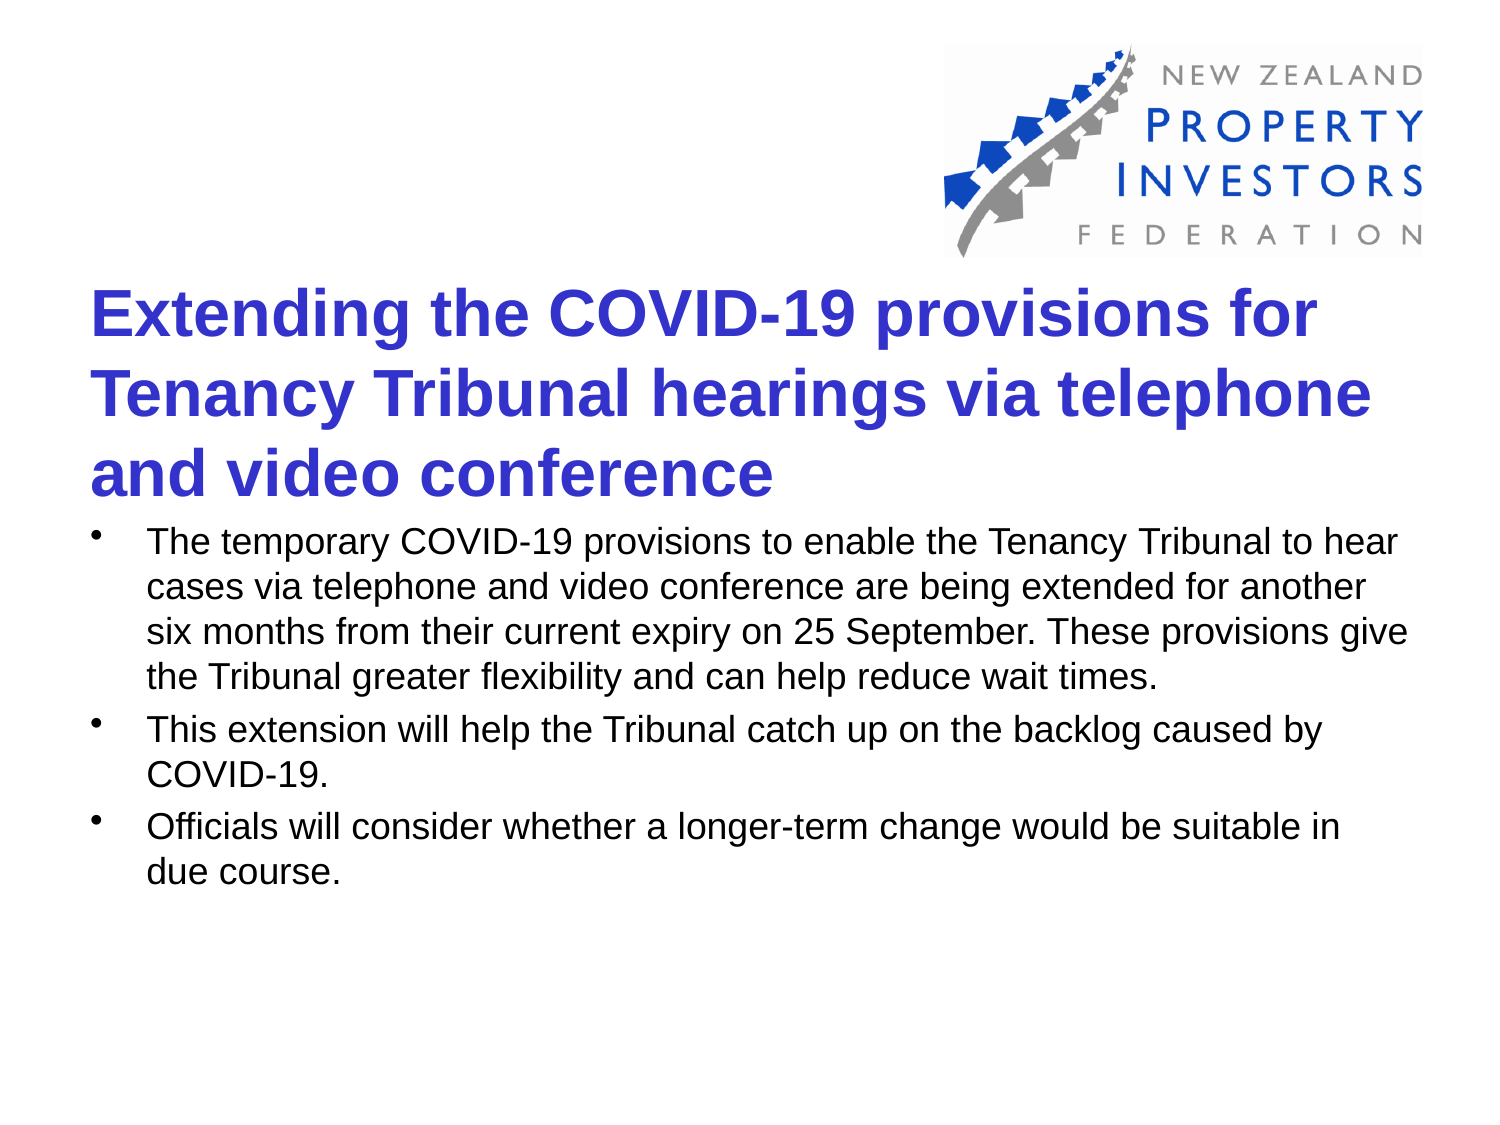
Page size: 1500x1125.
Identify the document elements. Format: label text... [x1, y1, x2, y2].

list Extending the COVID-19 provisions for Tenancy Tribunal hearings via telephone and video conference The temporary COVID-19 provisions to enable the Tenancy Tribunal to hear cases via telephone and video conference are being extended for another six months from their current expiry on 25 September. These provisions give the Tribunal greater flexibility and can help reduce wait times. This extension will help the Tribunal catch up on the backlog caused by COVID-19. Officials will consider whether a longer-term change would be suitable in due course. [74, 262, 1426, 1006]
picture [944, 44, 1423, 258]
